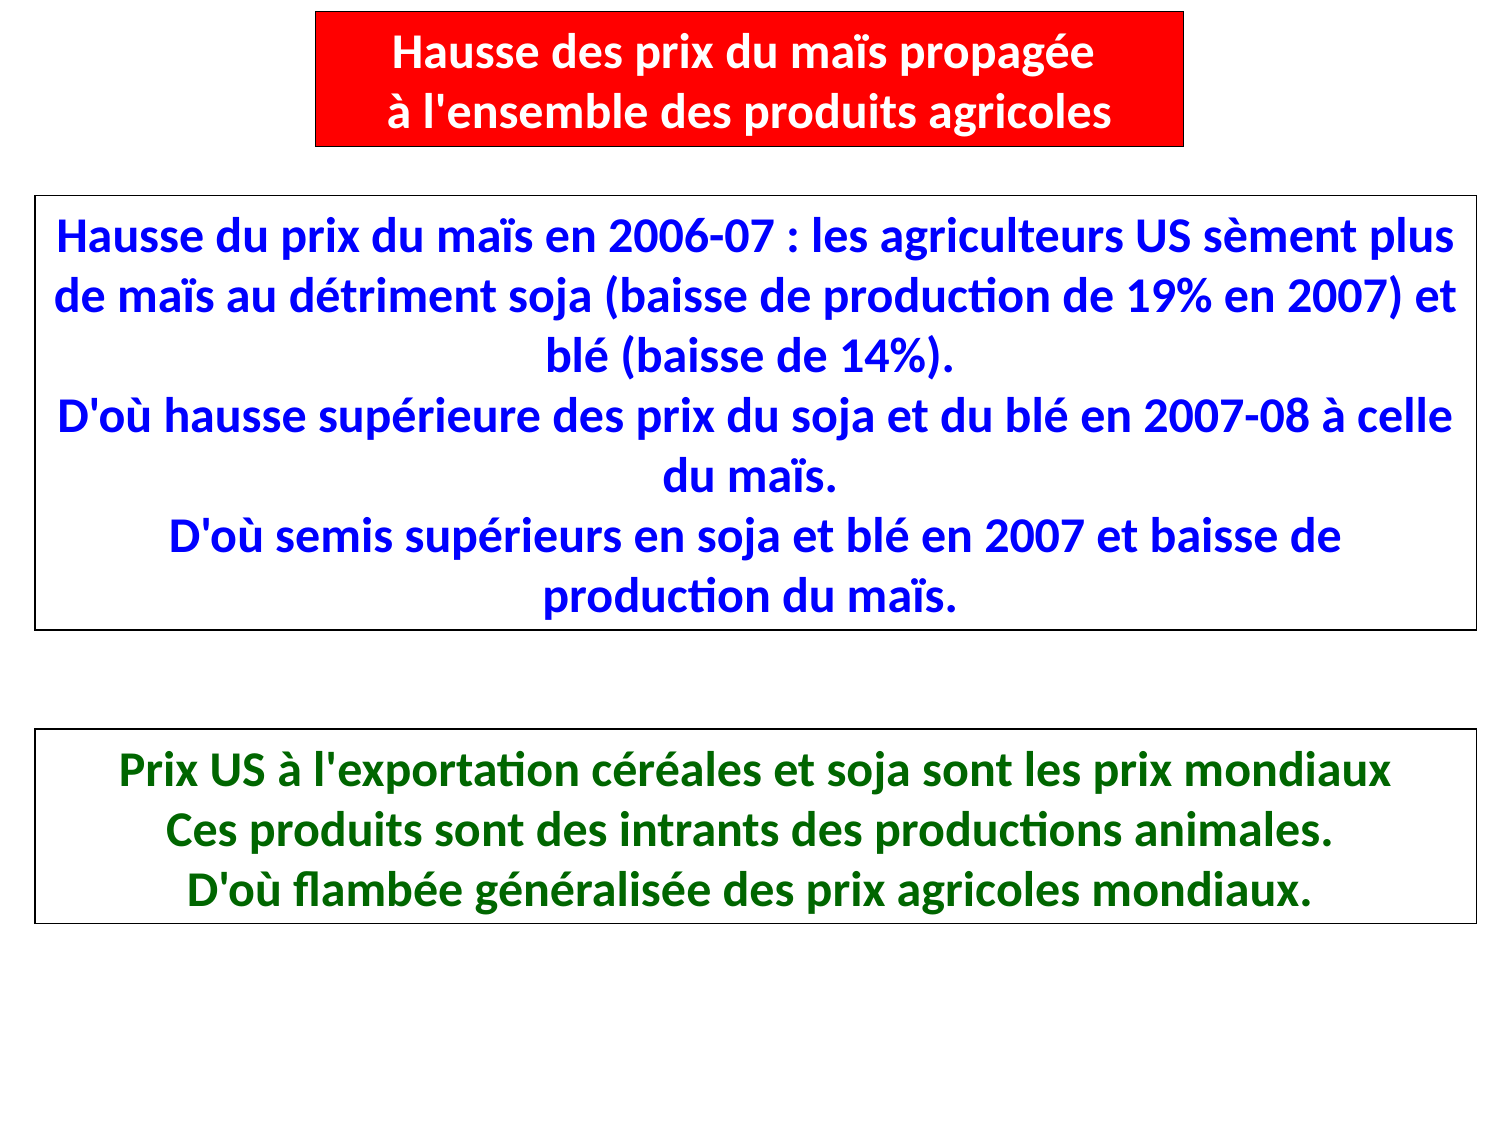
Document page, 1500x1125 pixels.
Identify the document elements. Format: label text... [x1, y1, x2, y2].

text_box Prix US à l'exportation céréales et soja sont les prix mondiaux Ces produits sont des intrants des productions animales. D'où flambée généralisée des prix agricoles mondiaux. [35, 728, 1477, 924]
text_box Hausse des prix du maïs propagée à l'ensemble des produits agricoles [315, 11, 1184, 147]
text_box Hausse du prix du maïs en 2006-07 : les agriculteurs US sèment plus de maïs au détriment soja (baisse de production de 19% en 2007) et blé (baisse de 14%). D'où hausse supérieure des prix du soja et du blé en 2007-08 à celle du maïs. D'où semis supérieurs en soja et blé en 2007 et baisse de production du maïs. [35, 195, 1477, 631]
